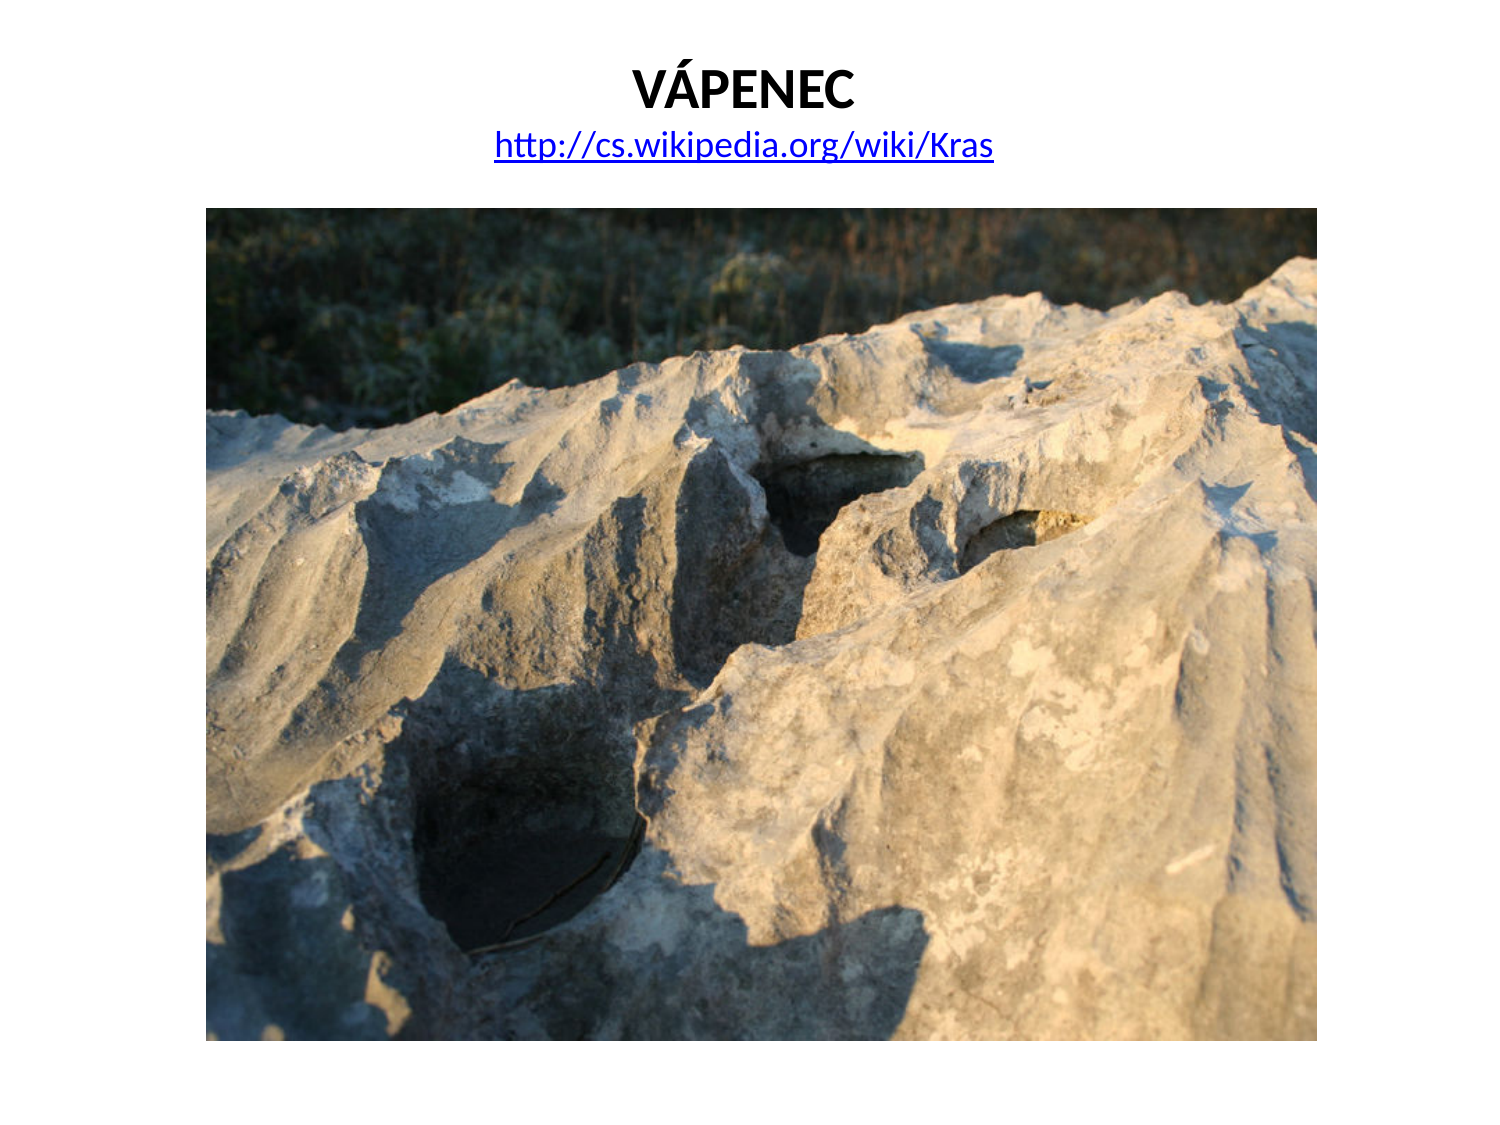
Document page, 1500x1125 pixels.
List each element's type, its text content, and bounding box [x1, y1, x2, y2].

text_box VÁPENEC http://cs.wikipedia.org/wiki/Kras [76, 42, 1412, 218]
picture [206, 207, 1318, 1042]
